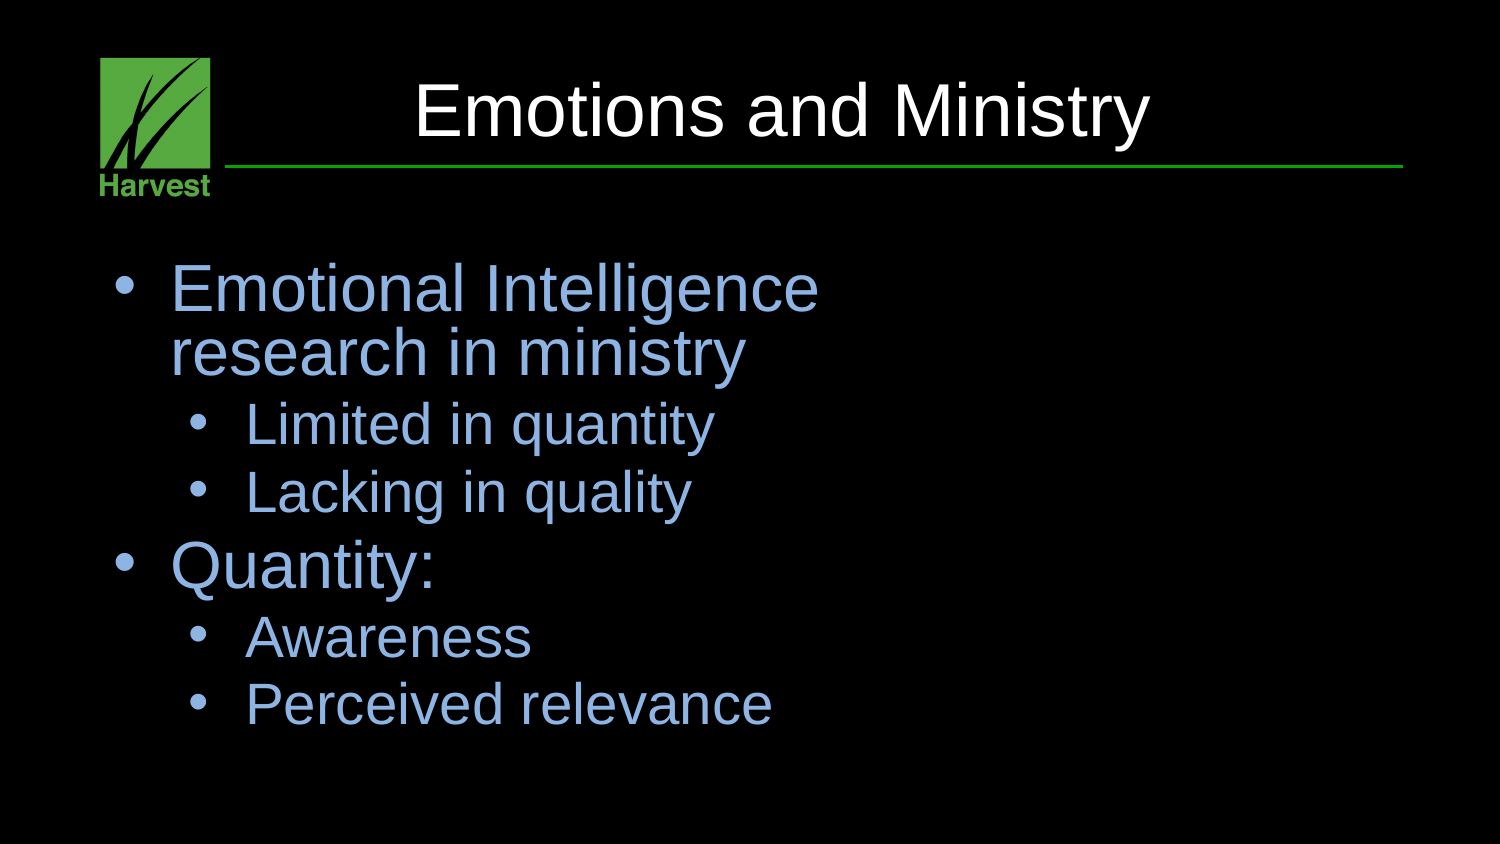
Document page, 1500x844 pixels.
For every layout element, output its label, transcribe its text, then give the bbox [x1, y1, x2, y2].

title Emotions and Ministry [276, 56, 1289, 156]
subtitle Emotional Intelligence research in ministry Limited in quantity Lacking in quality Quantity: Awareness Perceived relevance [98, 252, 1403, 775]
picture [84, 56, 226, 198]
